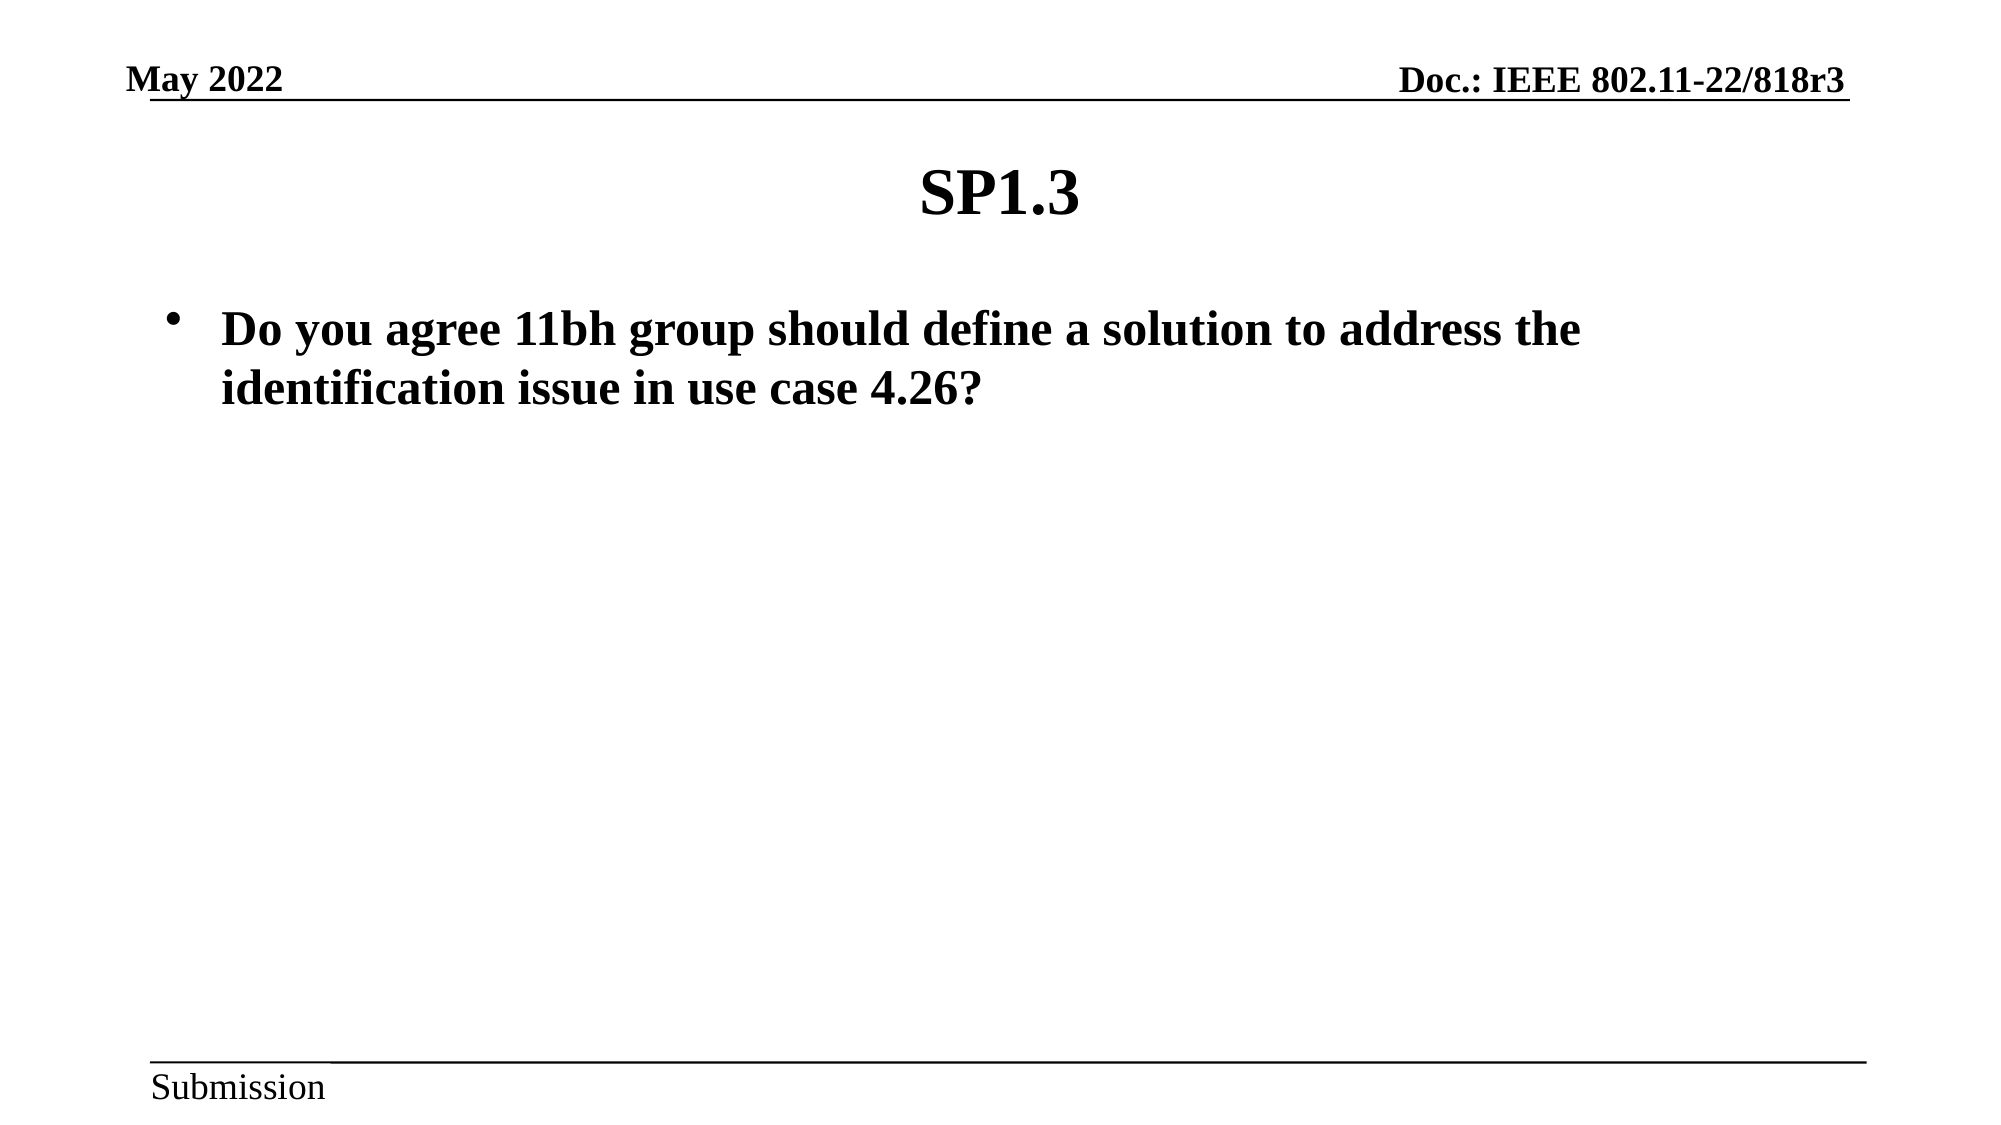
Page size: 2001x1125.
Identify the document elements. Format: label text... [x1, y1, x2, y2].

list Do you agree 11bh group should define a solution to address the identification issue in use case 4.26? [149, 287, 1851, 1038]
title SP1.3 [149, 112, 1851, 263]
